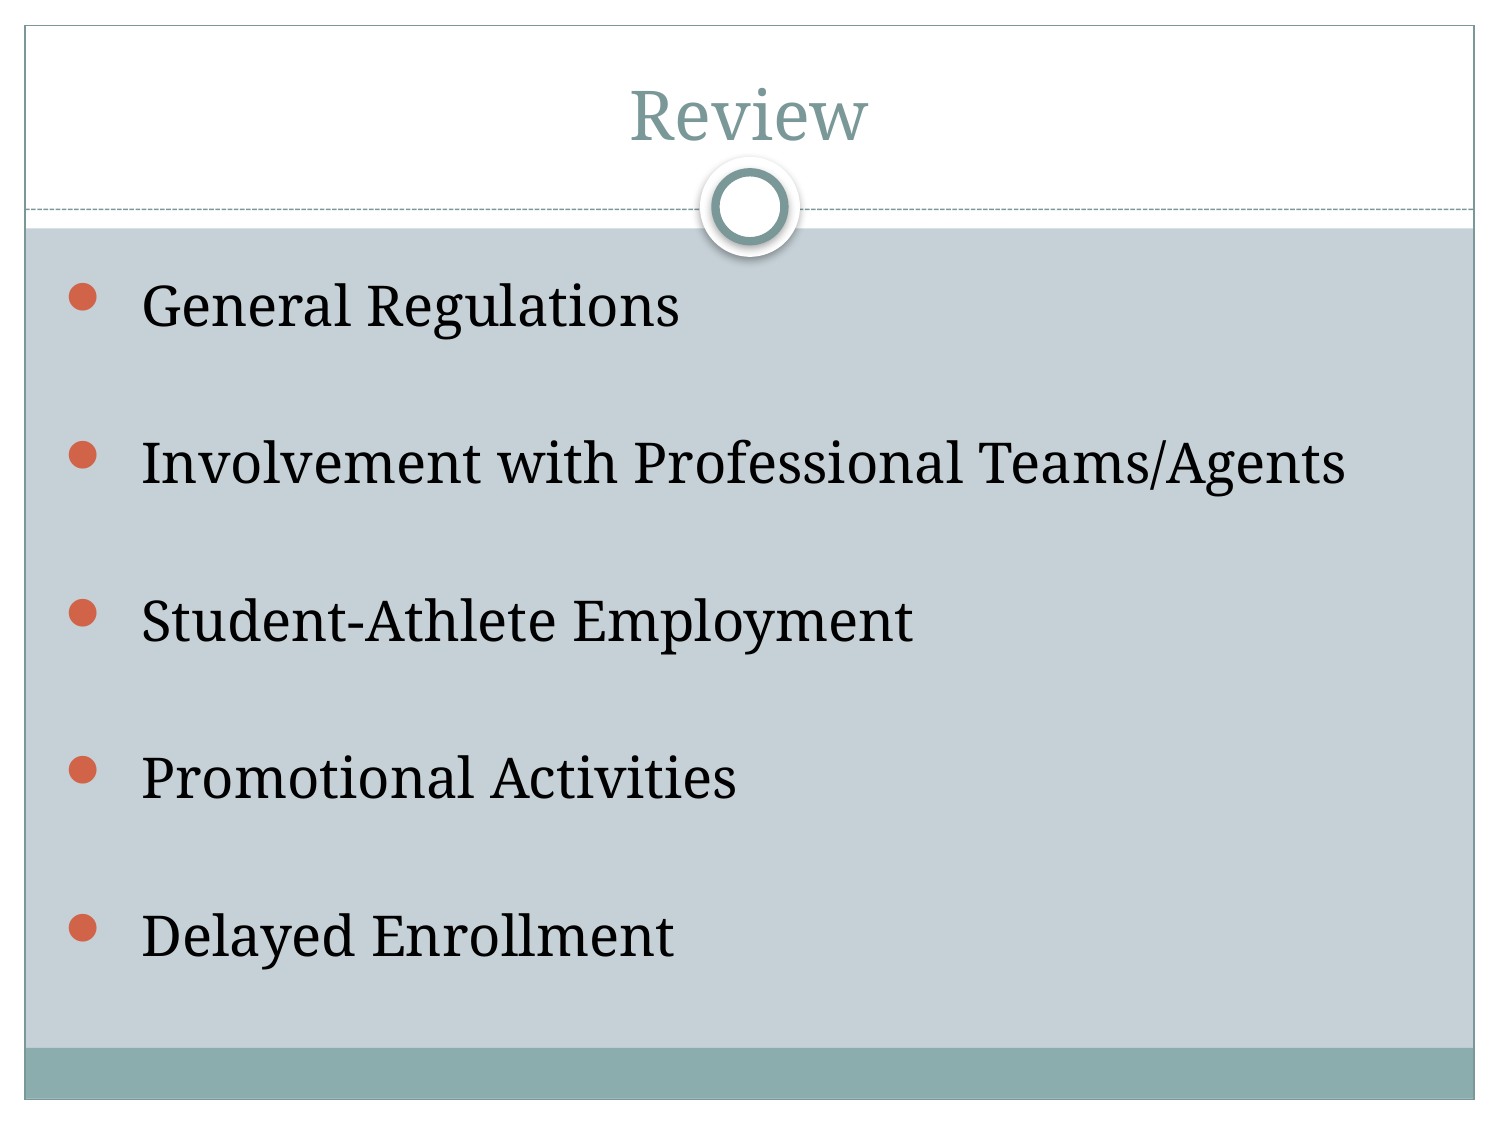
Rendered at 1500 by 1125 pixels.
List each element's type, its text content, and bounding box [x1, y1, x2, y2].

list General Regulations Involvement with Professional Teams/Agents Student-Athlete Employment Promotional Activities Delayed Enrollment [50, 262, 1445, 1013]
title Review [49, 37, 1450, 162]
